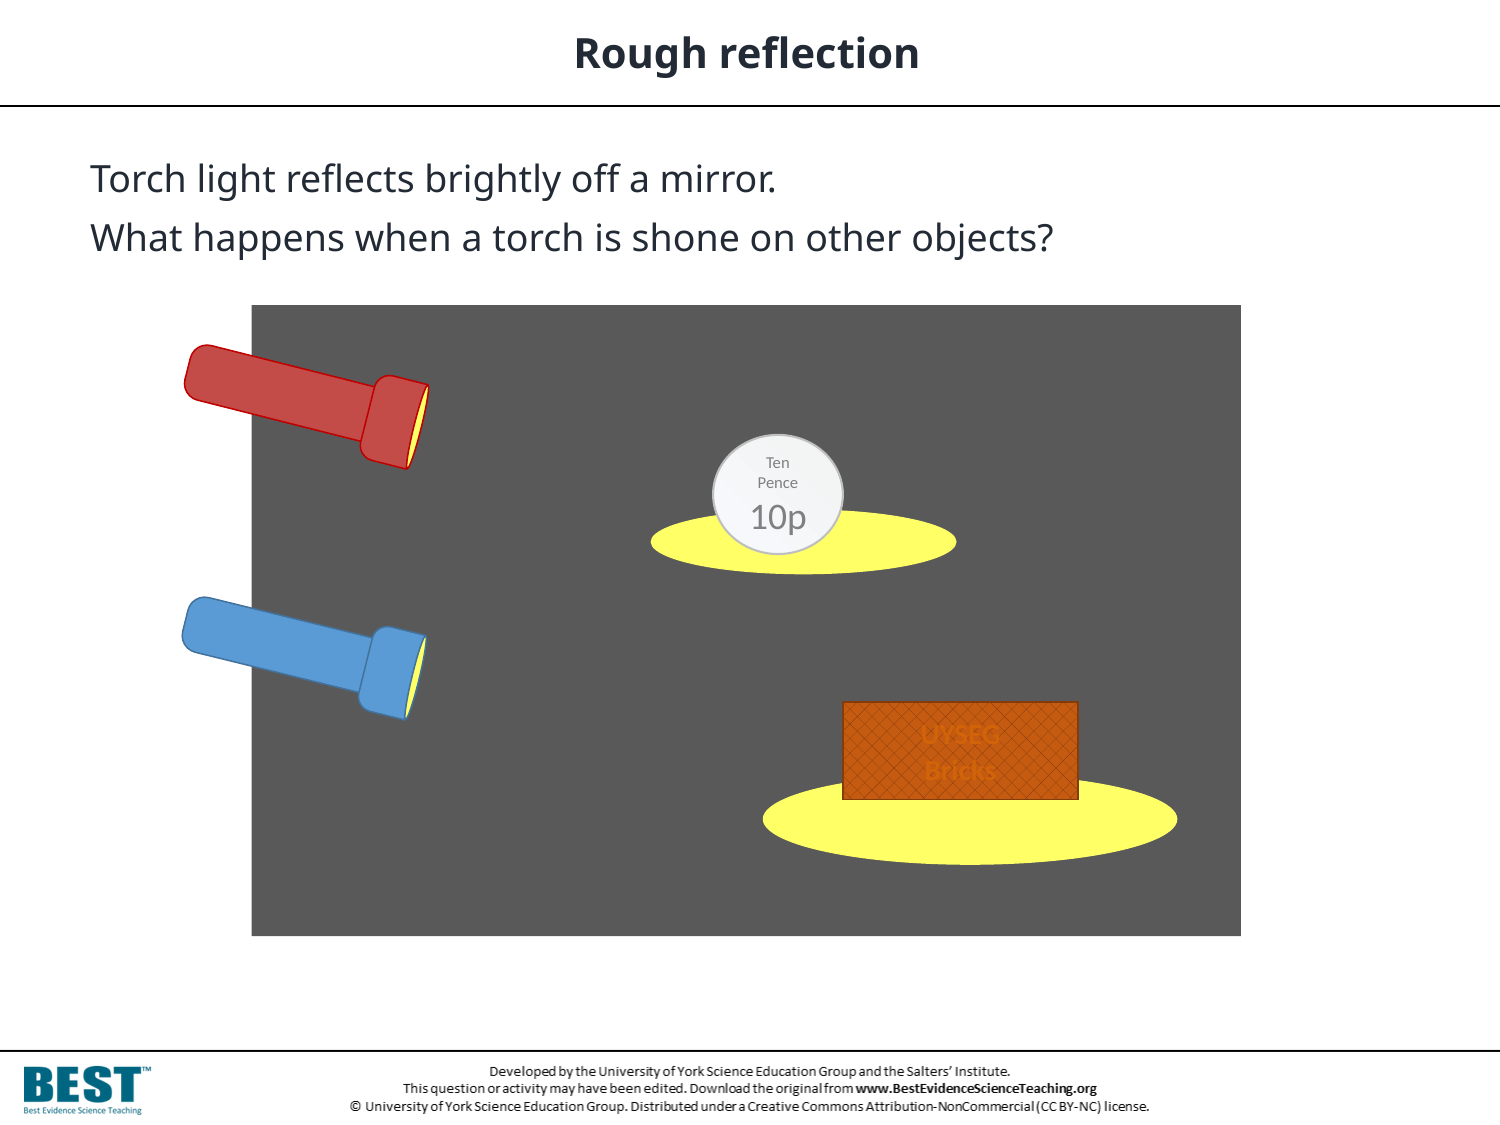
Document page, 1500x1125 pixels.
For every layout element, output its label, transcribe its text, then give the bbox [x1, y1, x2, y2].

text_box Rough reflection [23, 4, 1471, 99]
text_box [180, 305, 1241, 937]
picture [0, 105, 1500, 1125]
